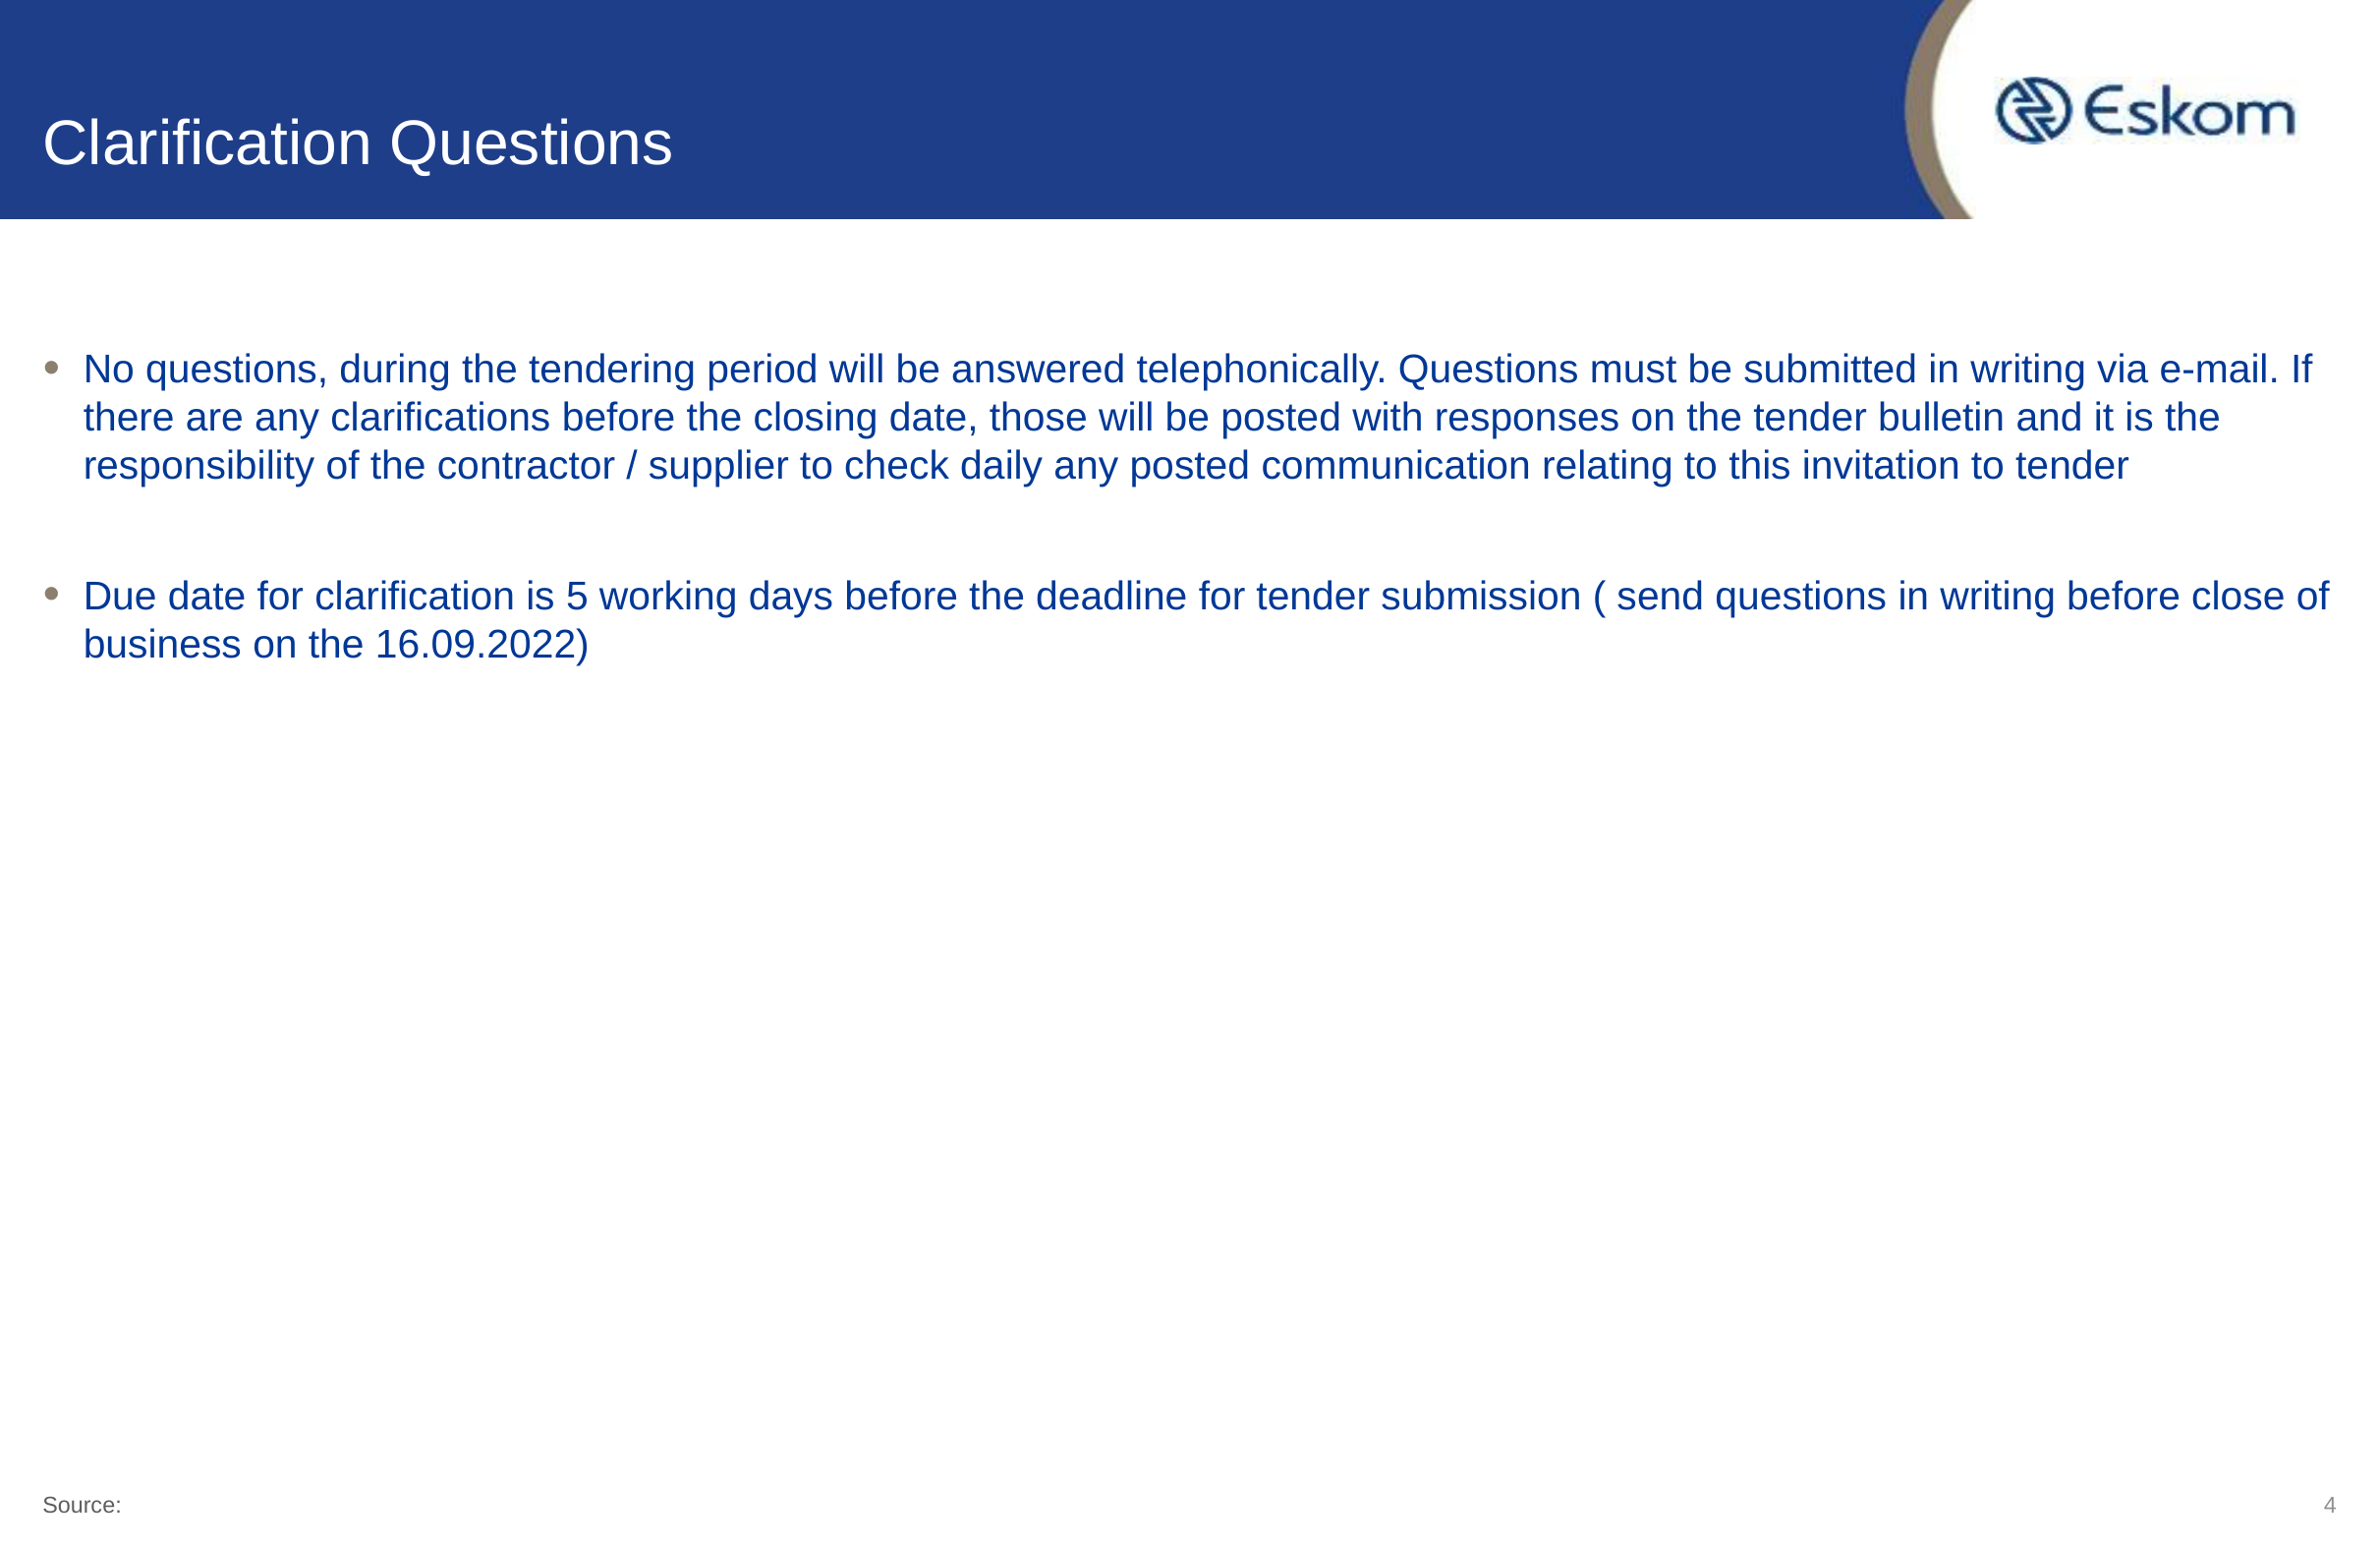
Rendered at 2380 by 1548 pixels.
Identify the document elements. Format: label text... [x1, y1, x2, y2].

list No questions, during the tendering period will be answered telephonically. Questions must be submitted in writing via e-mail. If there are any clarifications before the closing date, those will be posted with responses on the tender bulletin and it is the responsibility of the contractor / supplier to check daily any posted communication relating to this invitation to tender Due date for clarification is 5 working days before the deadline for tender submission ( send questions in writing before close of business on the 16.09.2022) [28, 269, 2352, 675]
footer Source: [28, 1489, 1921, 1518]
title Clarification Questions [28, 37, 1884, 189]
picture [0, 0, 1976, 219]
slide_number 4 [2220, 1483, 2352, 1524]
picture [1994, 77, 2300, 144]
